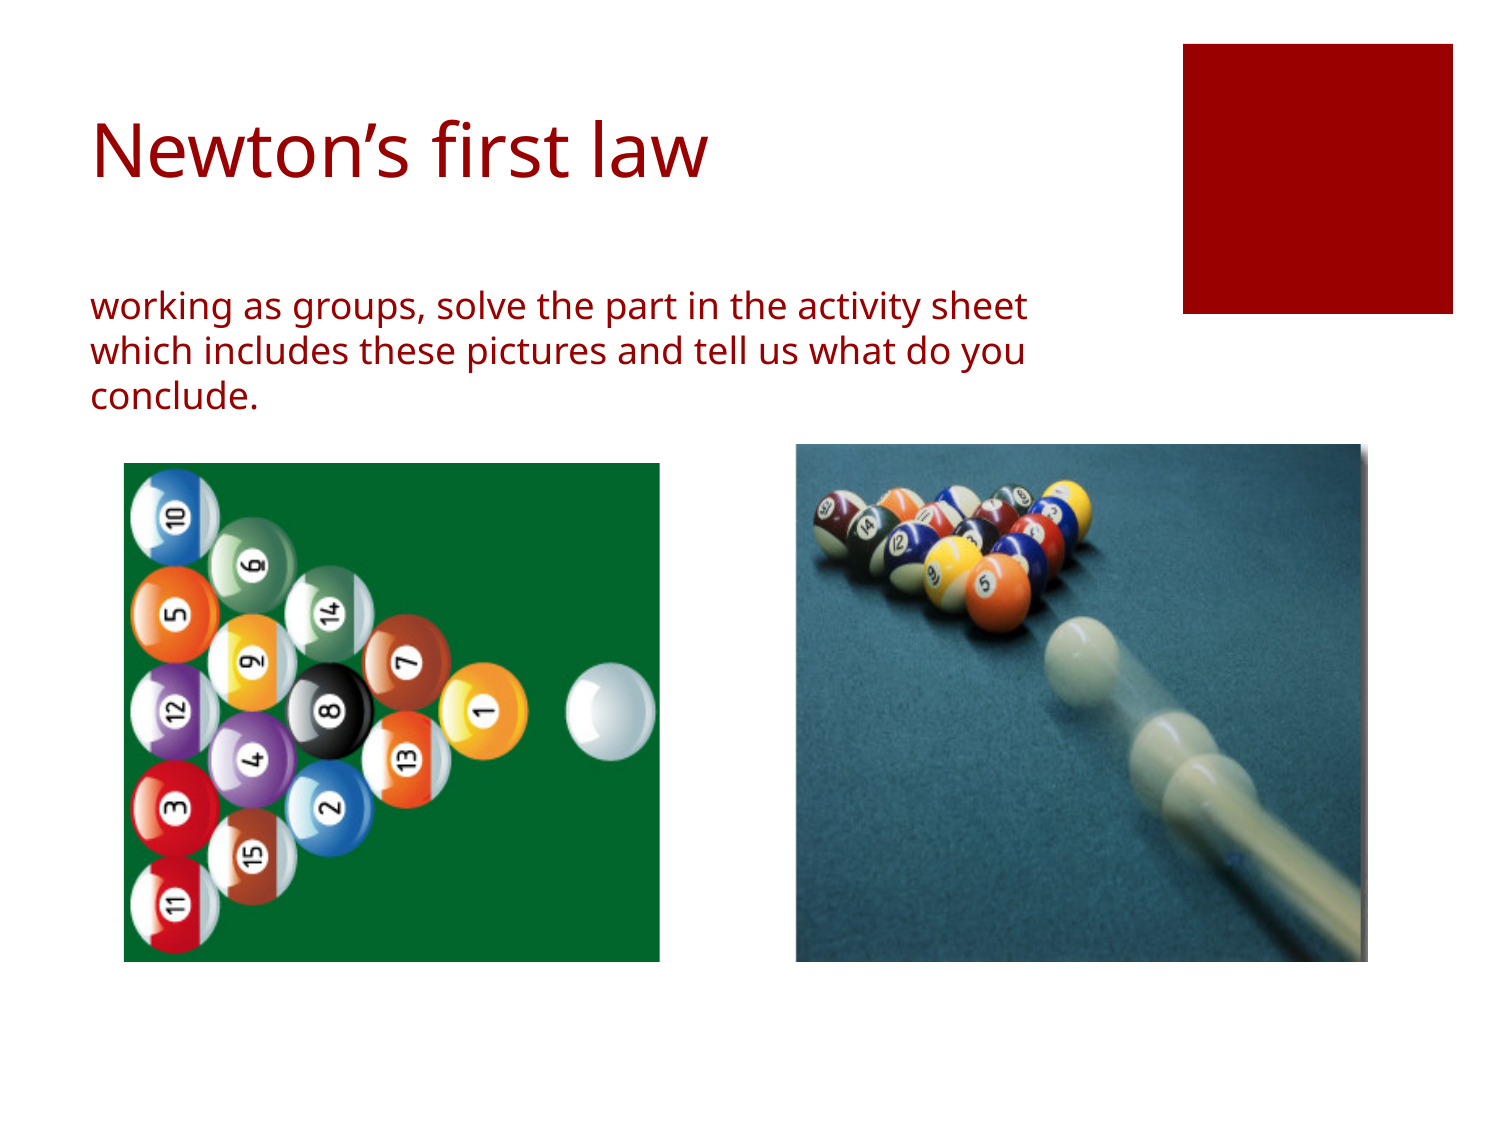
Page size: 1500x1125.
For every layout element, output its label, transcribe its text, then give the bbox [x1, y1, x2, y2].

picture [795, 443, 1368, 962]
picture [123, 462, 661, 962]
title Newton’s first law working as groups, solve the part in the activity sheet which includes these pictures and tell us what do you conclude. [75, 60, 1143, 425]
